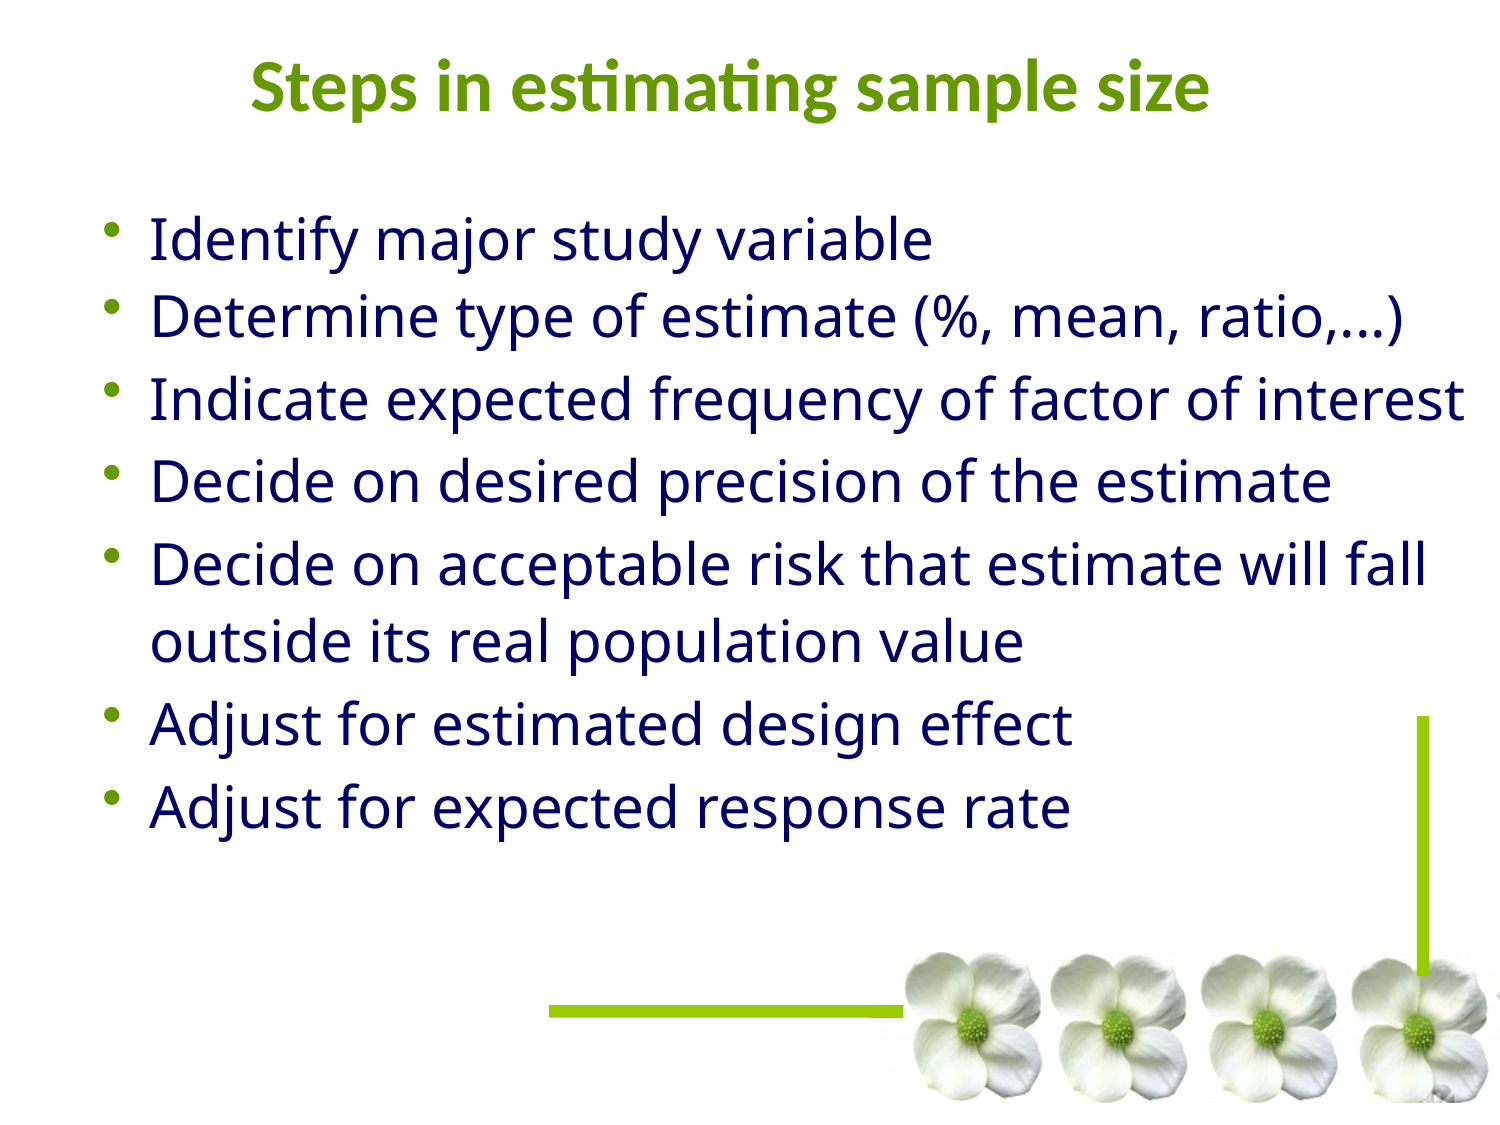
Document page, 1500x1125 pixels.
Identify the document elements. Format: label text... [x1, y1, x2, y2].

list Identify major study variable Determine type of estimate (%, mean, ratio,...) Indicate expected frequency of factor of interest Decide on desired precision of the estimate Decide on acceptable risk that estimate will fall outside its real population value Adjust for estimated design effect Adjust for expected response rate [12, 187, 1488, 863]
picture [878, 952, 1500, 1103]
title Steps in estimating sample size [62, 37, 1401, 187]
